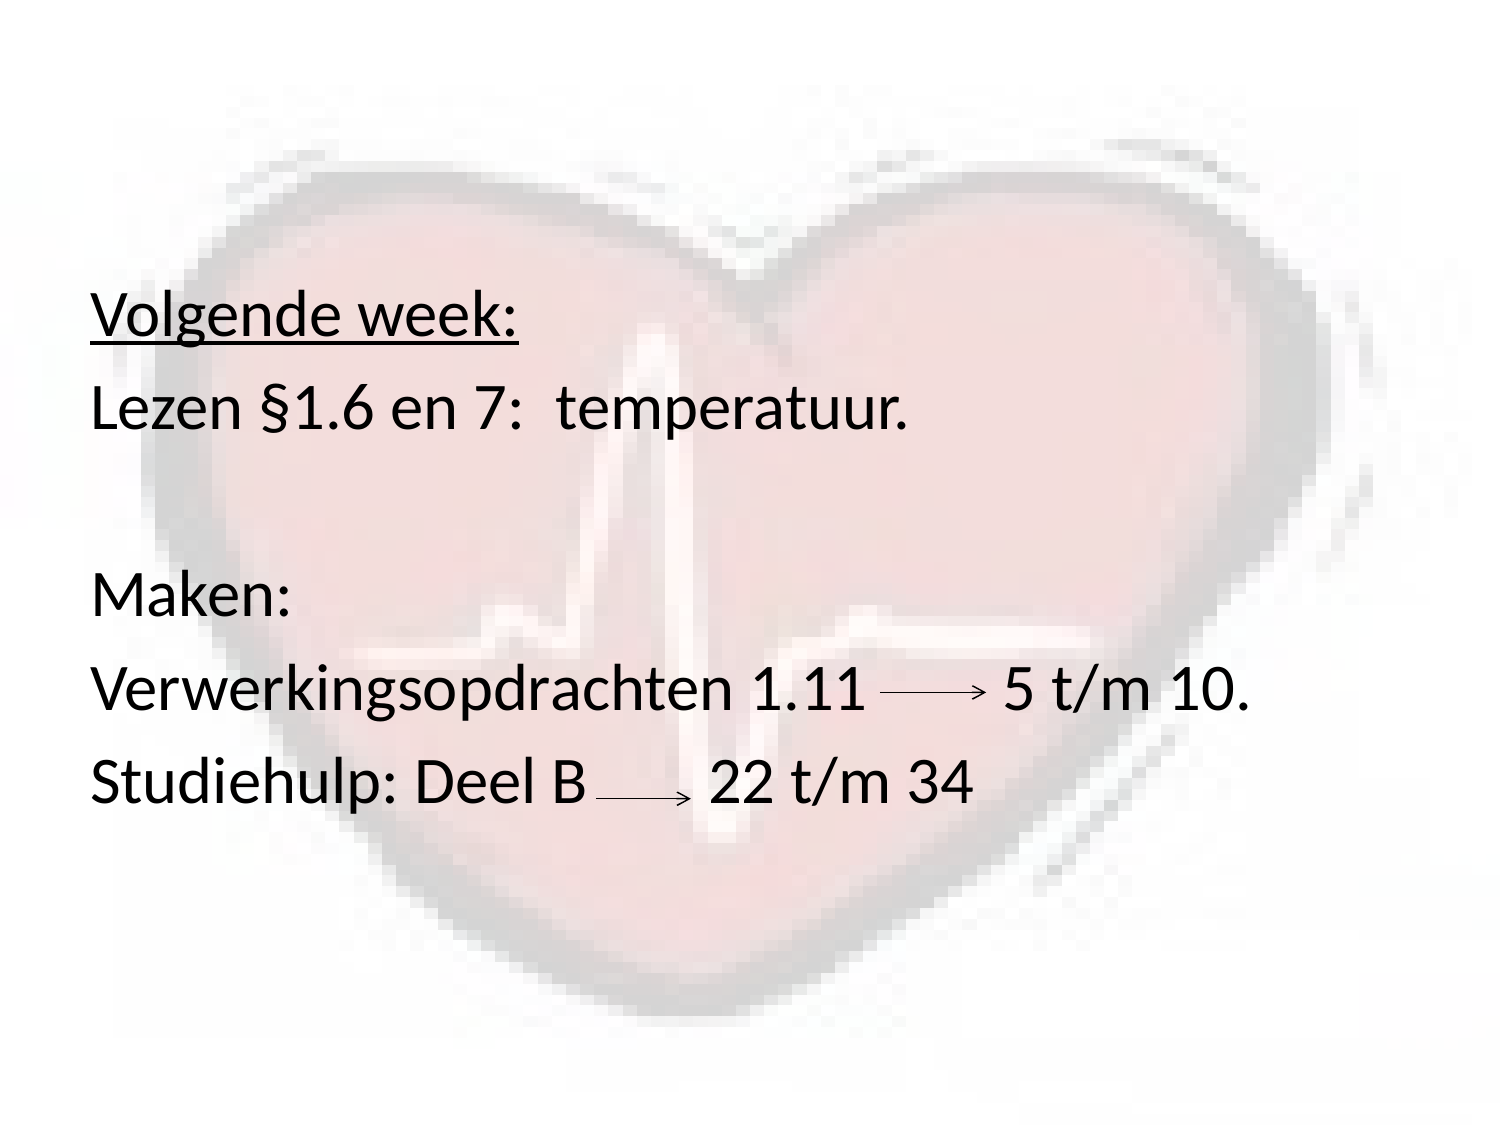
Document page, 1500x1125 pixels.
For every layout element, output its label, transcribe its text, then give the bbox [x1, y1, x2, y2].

list Volgende week: Lezen §1.6 en 7: temperatuur. Maken: Verwerkingsopdrachten 1.11 5 t/m 10. Studiehulp: Deel B 22 t/m 34 [75, 262, 1425, 1005]
